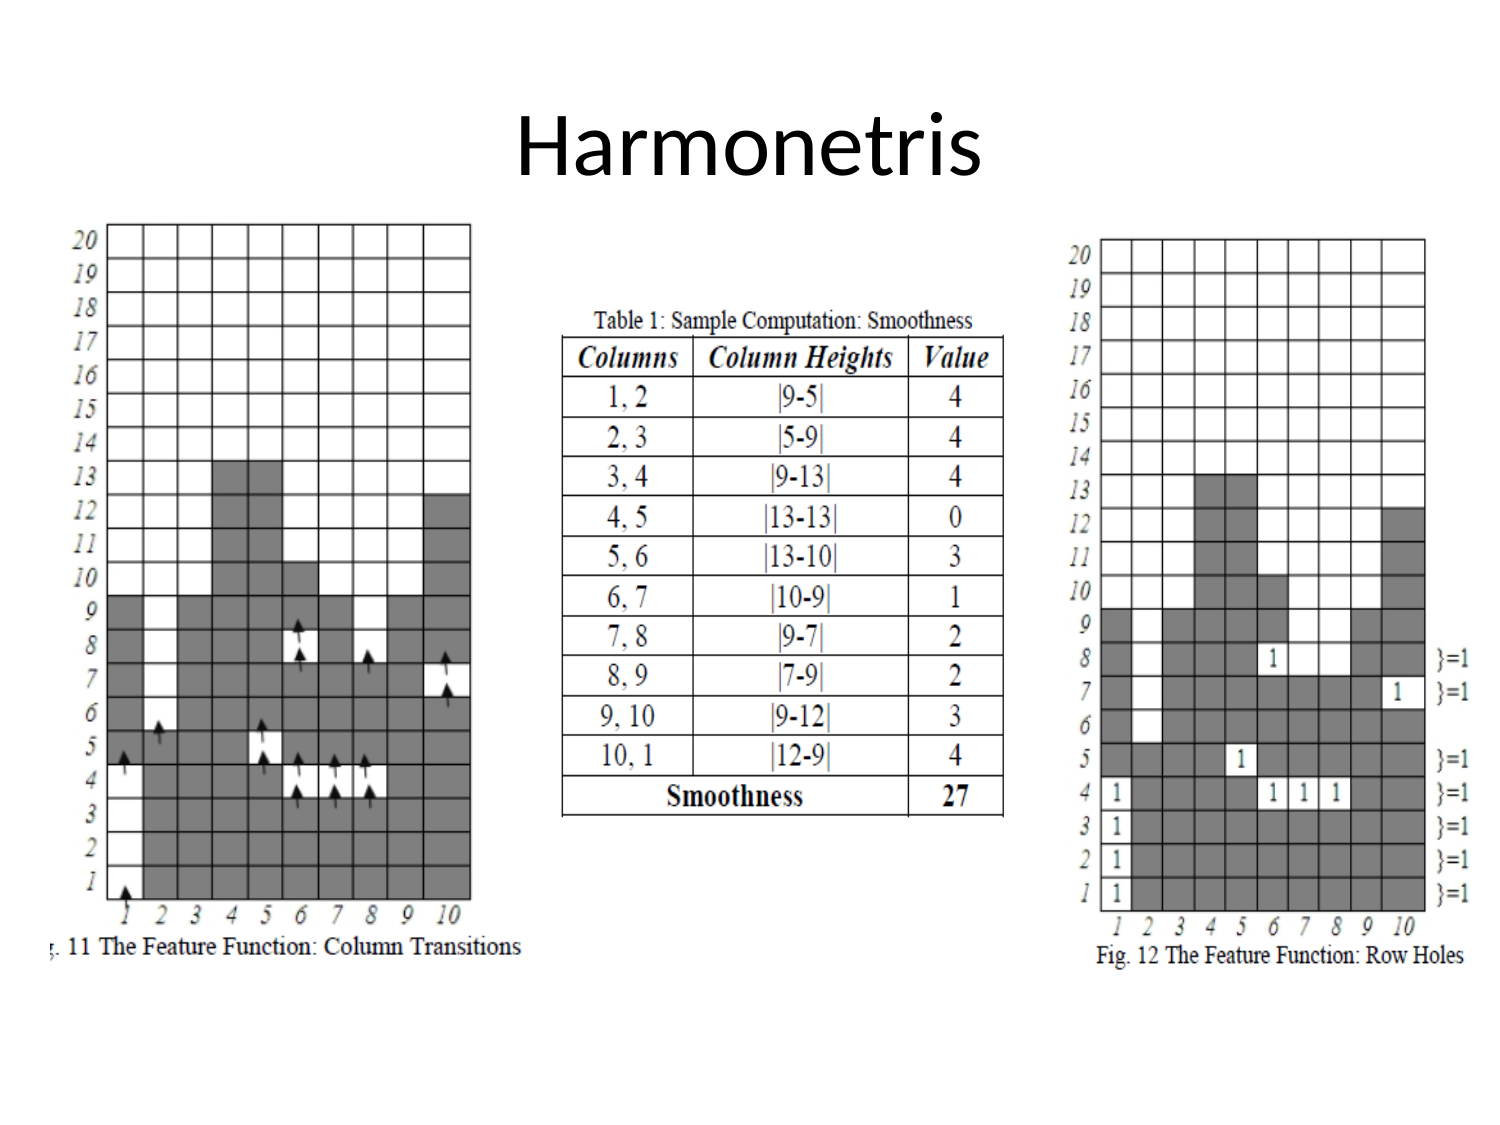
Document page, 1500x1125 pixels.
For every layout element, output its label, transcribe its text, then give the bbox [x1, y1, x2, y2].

picture [1062, 232, 1476, 973]
title Harmonetris [75, 45, 1425, 233]
picture [49, 218, 526, 969]
picture [549, 306, 1013, 830]
